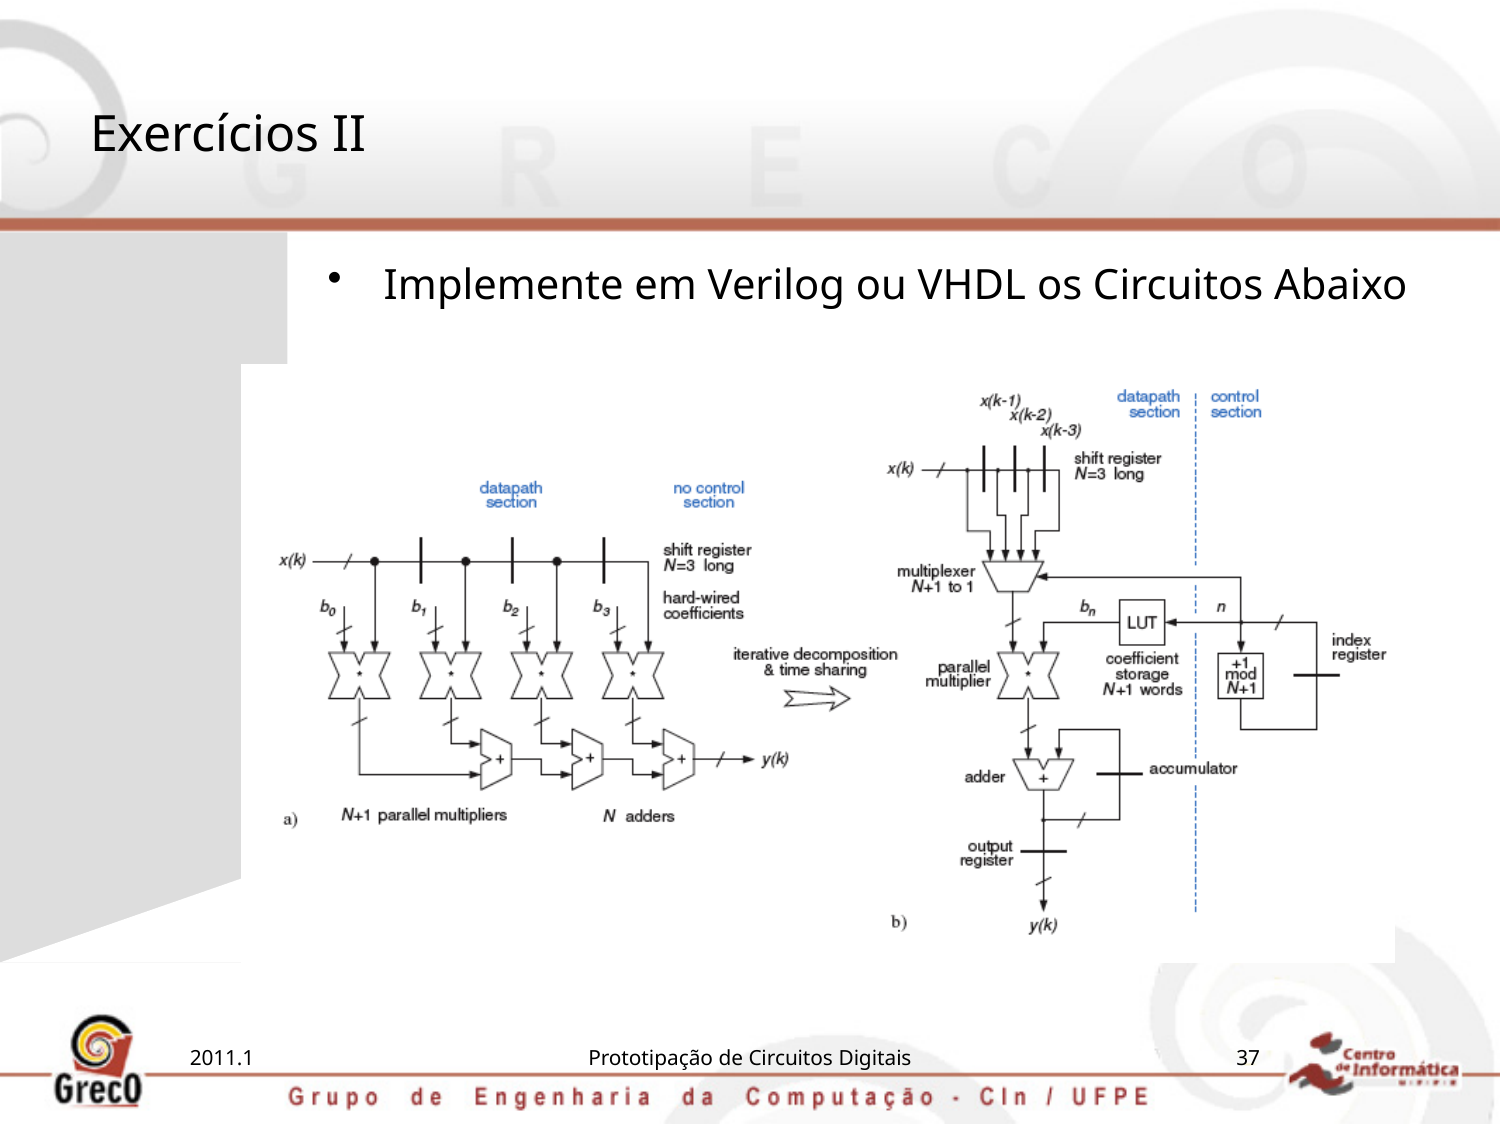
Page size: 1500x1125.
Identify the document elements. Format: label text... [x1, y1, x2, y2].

picture [0, 1, 1500, 1124]
footer Prototipação de Circuitos Digitais [512, 1037, 988, 1113]
slide_number 2011.1 [174, 1037, 488, 1113]
title Exercícios II [74, 37, 1463, 226]
list Implemente em Verilog ou VHDL os Circuitos Abaixo [312, 249, 1438, 1001]
slide_number 37 [1037, 1037, 1276, 1113]
